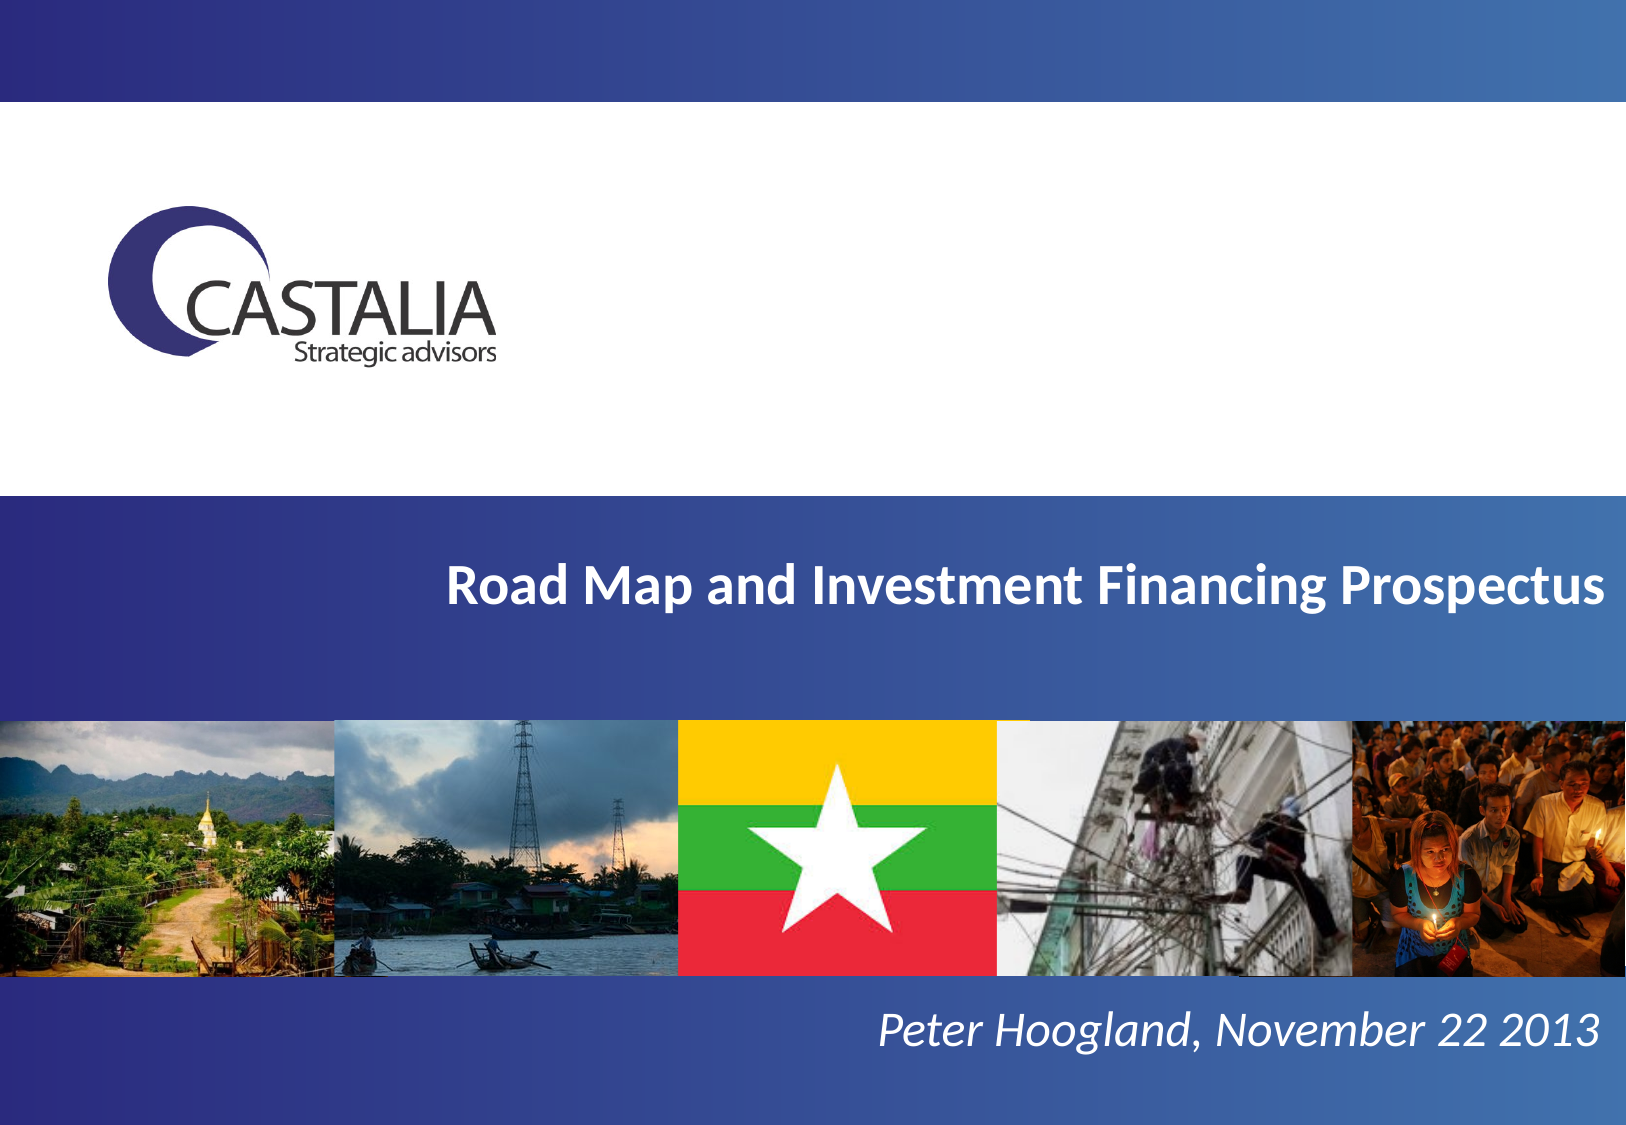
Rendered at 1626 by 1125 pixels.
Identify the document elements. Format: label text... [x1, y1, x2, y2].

list Road Map and Investment Financing Prospectus [0, 538, 1621, 641]
list Peter Hoogland, November 22 2013 [497, 988, 1615, 1092]
picture [0, 720, 1625, 977]
picture [108, 206, 496, 368]
